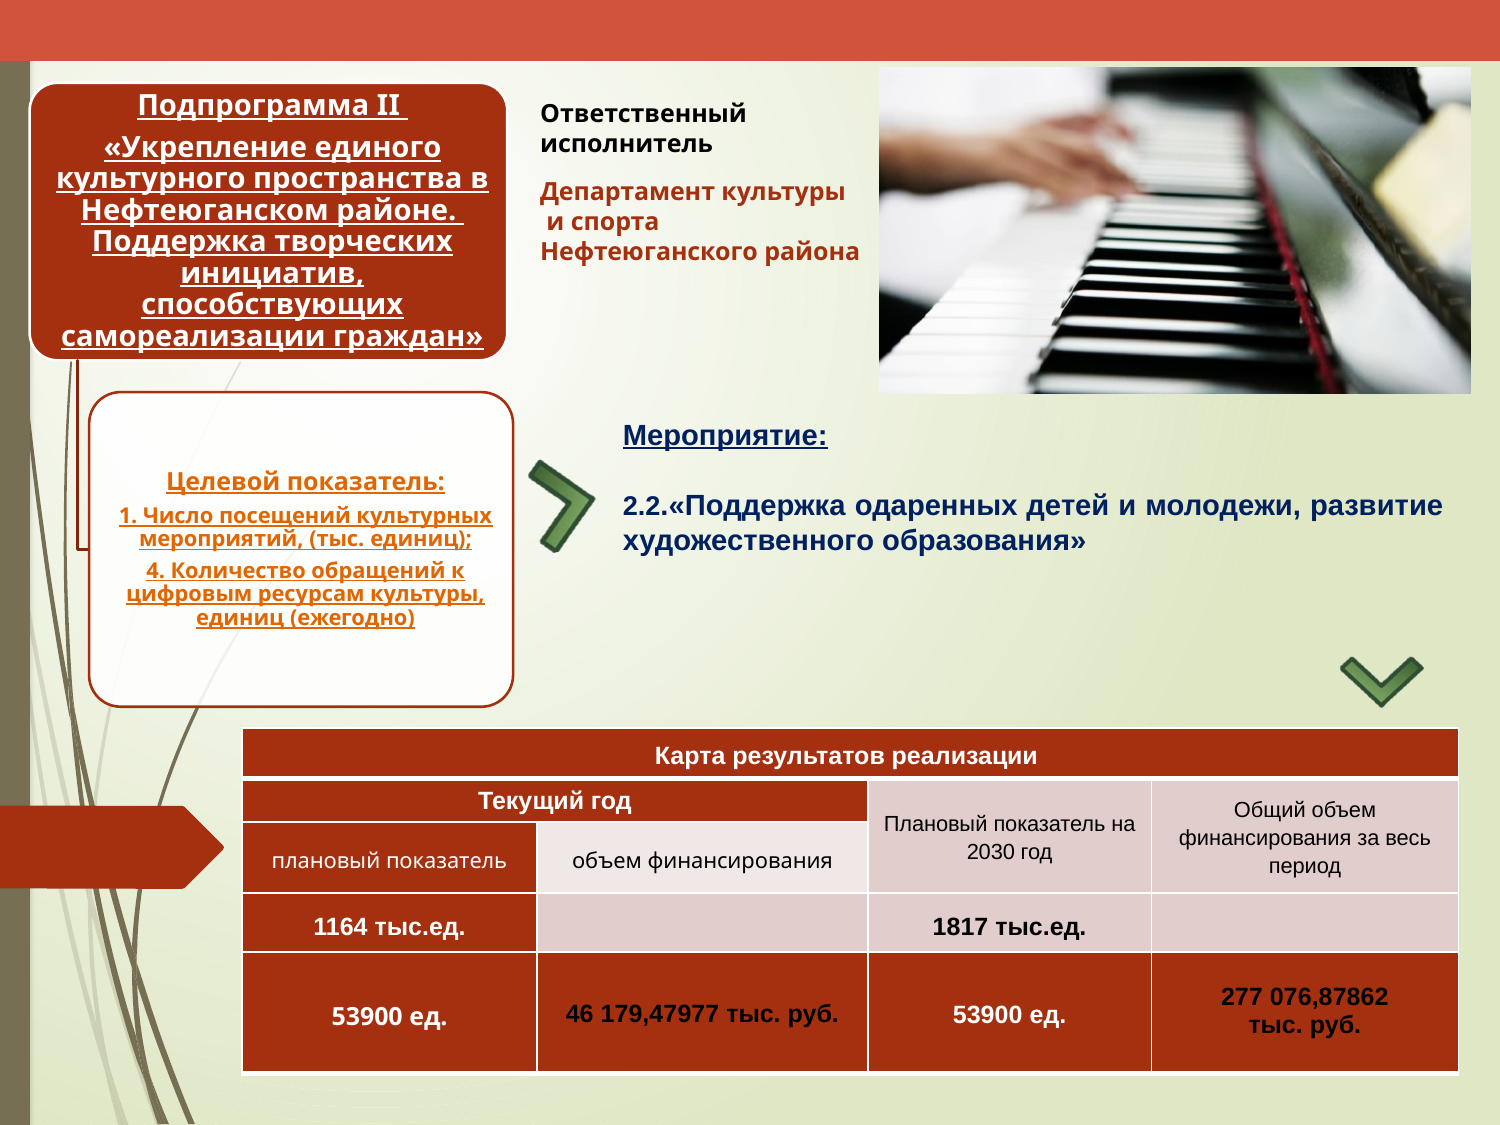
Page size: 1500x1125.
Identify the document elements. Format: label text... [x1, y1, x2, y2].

picture [550, 431, 670, 563]
table_cell объем финансирования [538, 823, 867, 892]
text_box Ответственный исполнитель [553, 89, 826, 165]
table_cell [1152, 894, 1458, 951]
table_cell Плановый показатель на 2030 год [869, 781, 1151, 892]
picture [1340, 656, 1424, 764]
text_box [29, 68, 550, 752]
table_header 53900 ед. [869, 953, 1151, 1071]
table_cell 1164 тыс.ед. [243, 894, 536, 951]
table_cell 1817 тыс.ед. [869, 894, 1151, 951]
table_header Карта результатов реализации [243, 729, 1458, 776]
picture [879, 67, 1471, 394]
text_box Мероприятие: 2.2.«Поддержка одаренных детей и молодежи, развитие художественного образования» [608, 408, 1459, 564]
table_header 53900 ед. [243, 953, 536, 1071]
table_header 277 076,87862 тыс. руб. [1152, 953, 1458, 1071]
text_box Департамент культуры и спорта Нефтеюганского района [553, 167, 874, 273]
picture [0, 0, 1500, 61]
table_cell Общий объем финансирования за весь период [1152, 781, 1458, 892]
table_header 46 179,47977 тыс. руб. [538, 953, 867, 1071]
table_cell плановый показатель [243, 823, 536, 892]
table_cell [538, 894, 867, 951]
table_cell Текущий год [243, 781, 867, 821]
